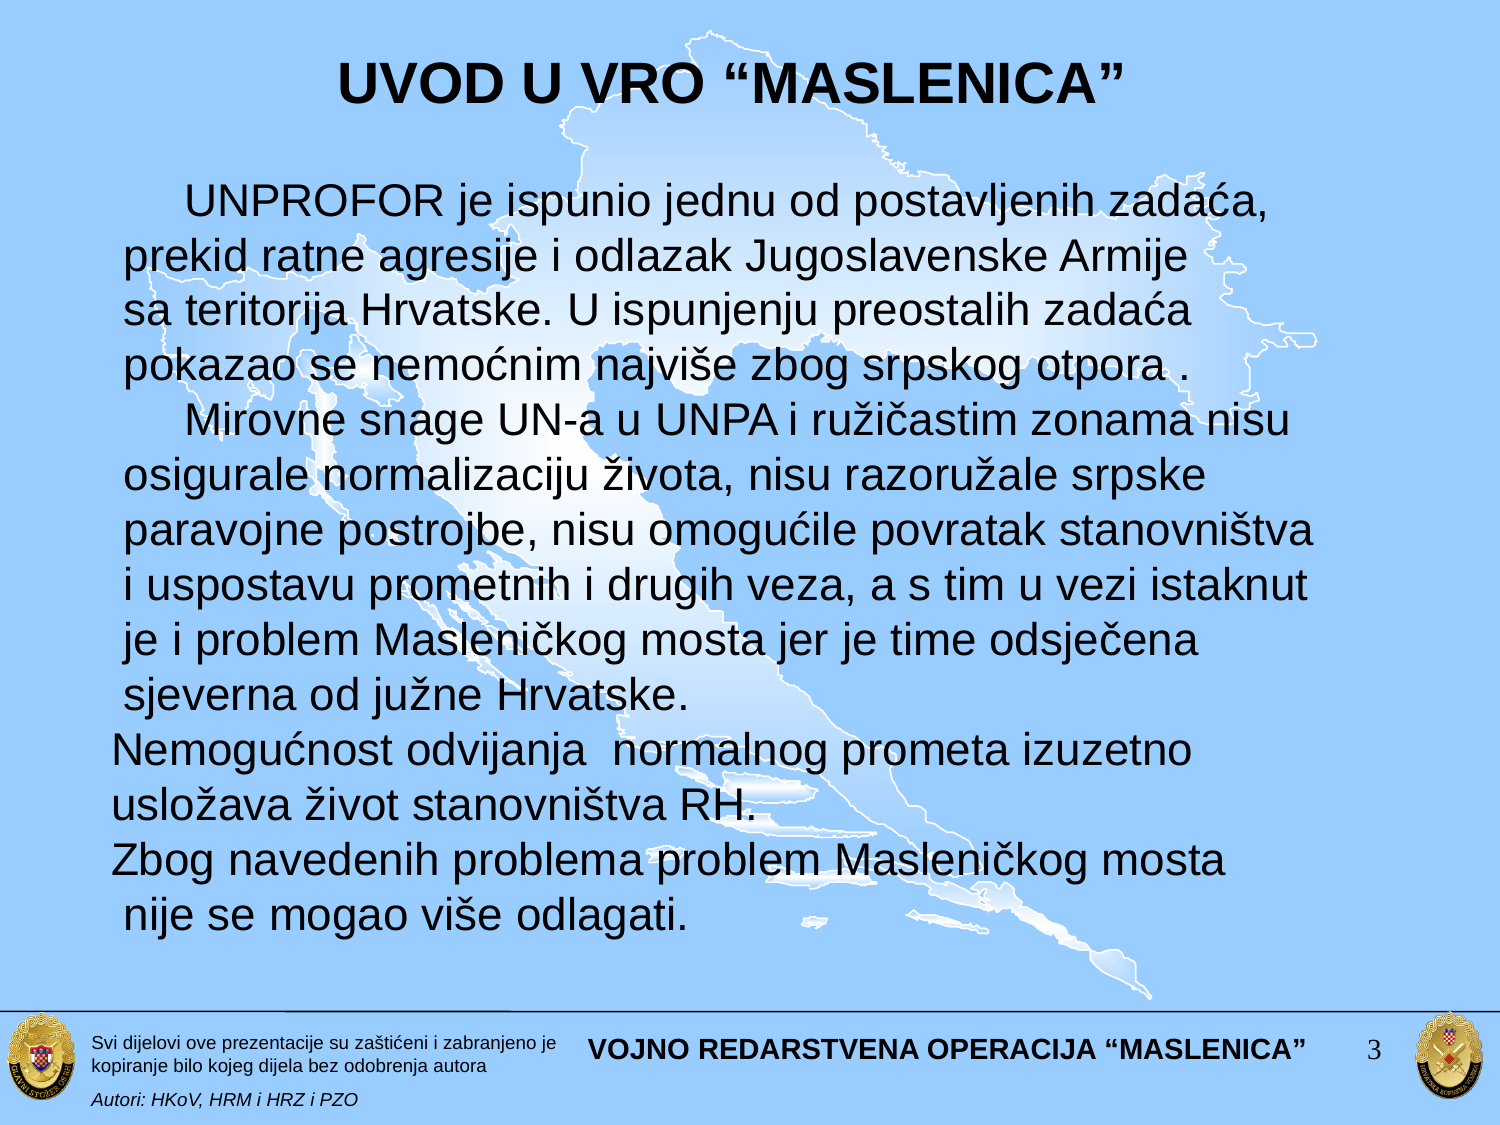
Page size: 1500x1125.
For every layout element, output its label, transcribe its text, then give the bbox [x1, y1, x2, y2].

picture [1415, 1011, 1483, 1099]
text_box UNPROFOR je ispunio jednu od postavljenih zadaća, prekid ratne agresije i odlazak Jugoslavenske Armije sa teritorija Hrvatske. U ispunjenju preostalih zadaća pokazao se nemoćnim najviše zbog srpskog otpora . Mirovne snage UN-a u UNPA i ružičastim zonama nisu osigurale normalizaciju života, nisu razoružale srpske paravojne postrojbe, nisu omogućile povratak stanovništva i uspostavu prometnih i drugih veza, a s tim u vezi istaknut je i problem Masleničkog mosta jer je time odsječena sjeverna od južne Hrvatske. Nemogućnost odvijanja normalnog prometa izuzetno usložava život stanovništva RH. Zbog navedenih problema problem Masleničkog mosta nije se mogao više odlagati. [96, 162, 1343, 948]
footer VOJNO REDARSTVENA OPERACIJA “MASLENICA” [572, 1022, 1387, 1074]
text_box UVOD U VRO “MASLENICA” [253, 37, 1211, 123]
picture [7, 1012, 75, 1100]
